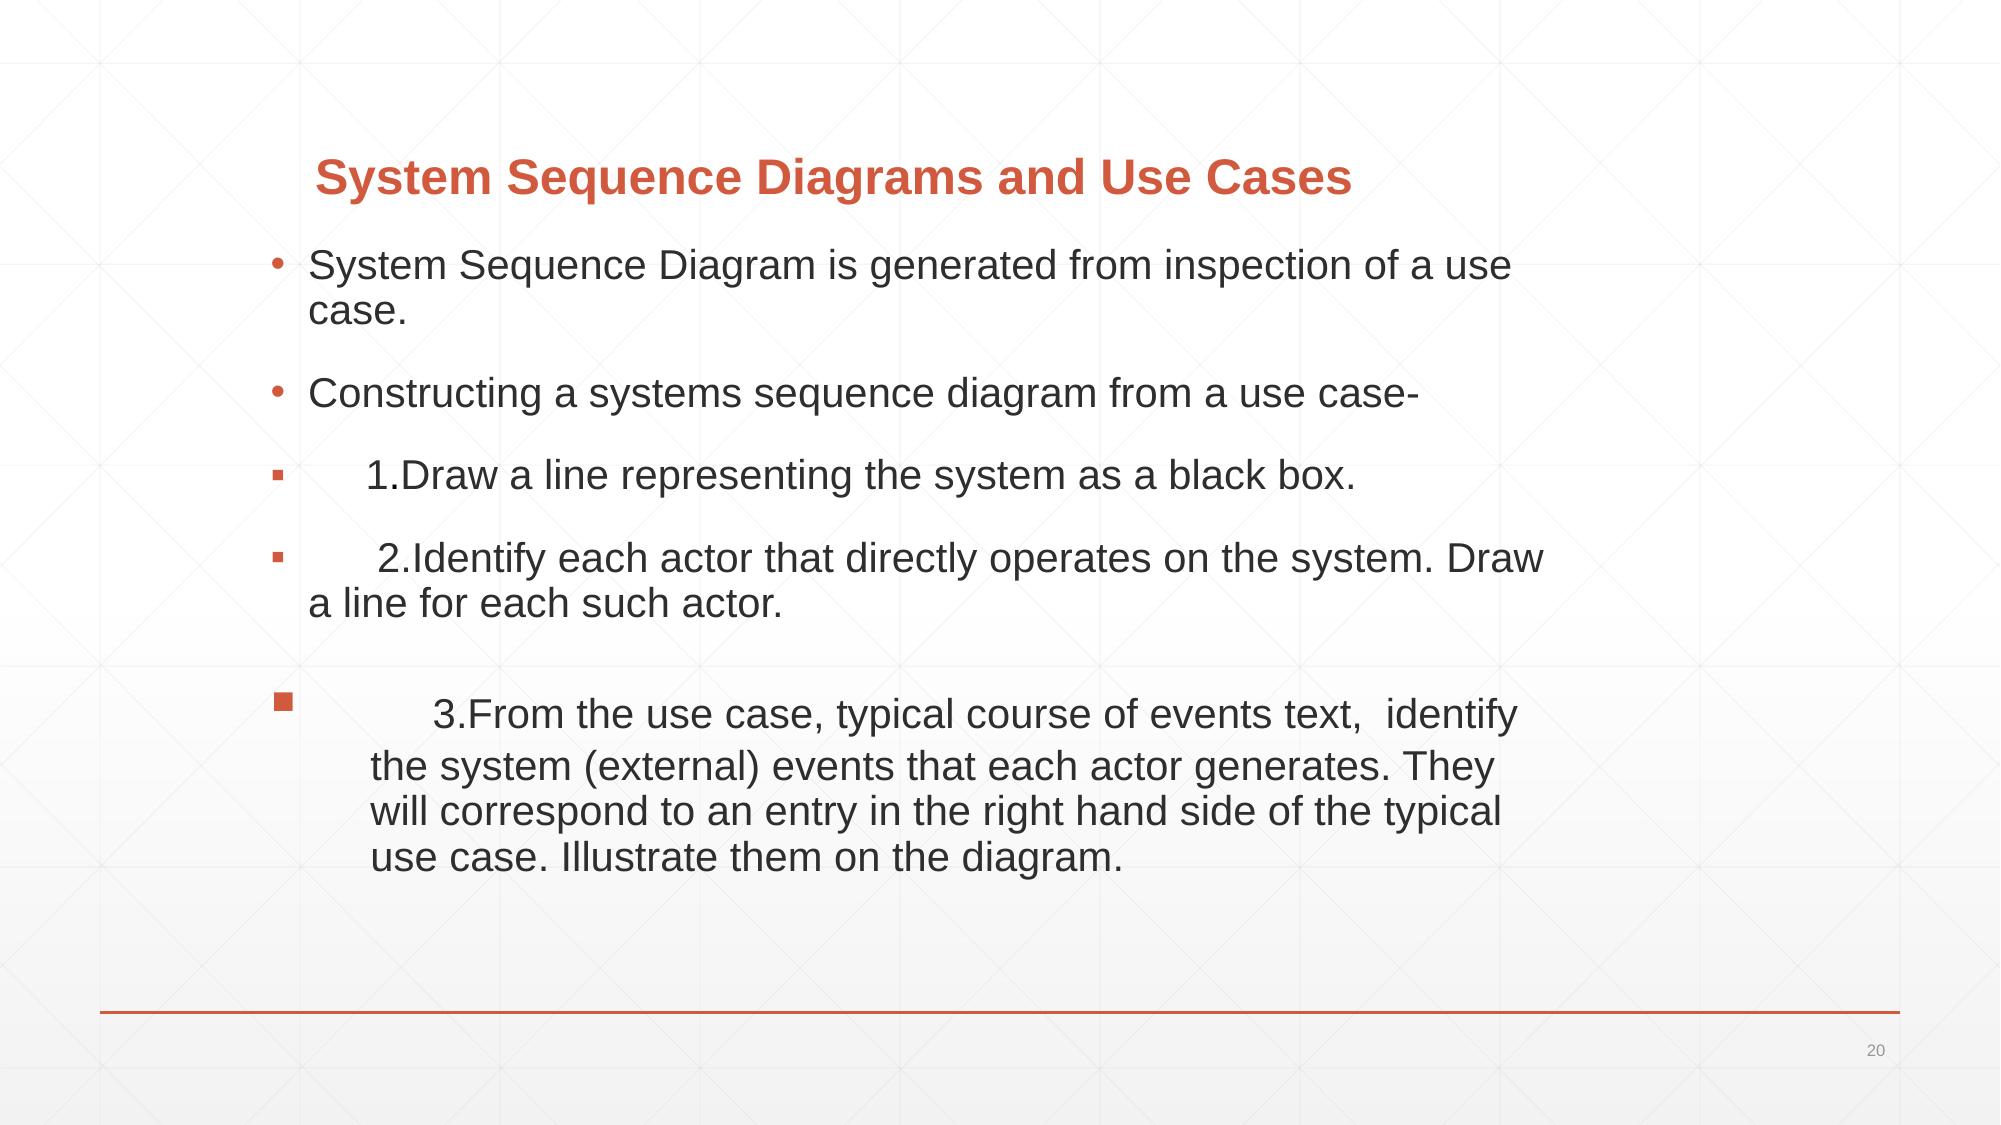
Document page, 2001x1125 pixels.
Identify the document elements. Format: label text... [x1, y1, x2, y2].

title System Sequence Diagrams and Use Cases [300, 0, 1610, 214]
list System Sequence Diagram is generated from inspection of a use case. Constructing a systems sequence diagram from a use case- 1.Draw a line representing the system as a black box. 2.Identify each actor that directly operates on the system. Draw a line for each such actor. 3.From the use case, typical course of events text, identify the system (external) events that each actor generates. They will correspond to an entry in the right hand side of the typical use case. Illustrate them on the diagram. [255, 235, 1580, 916]
slide_number 20 [1749, 1031, 1901, 1069]
